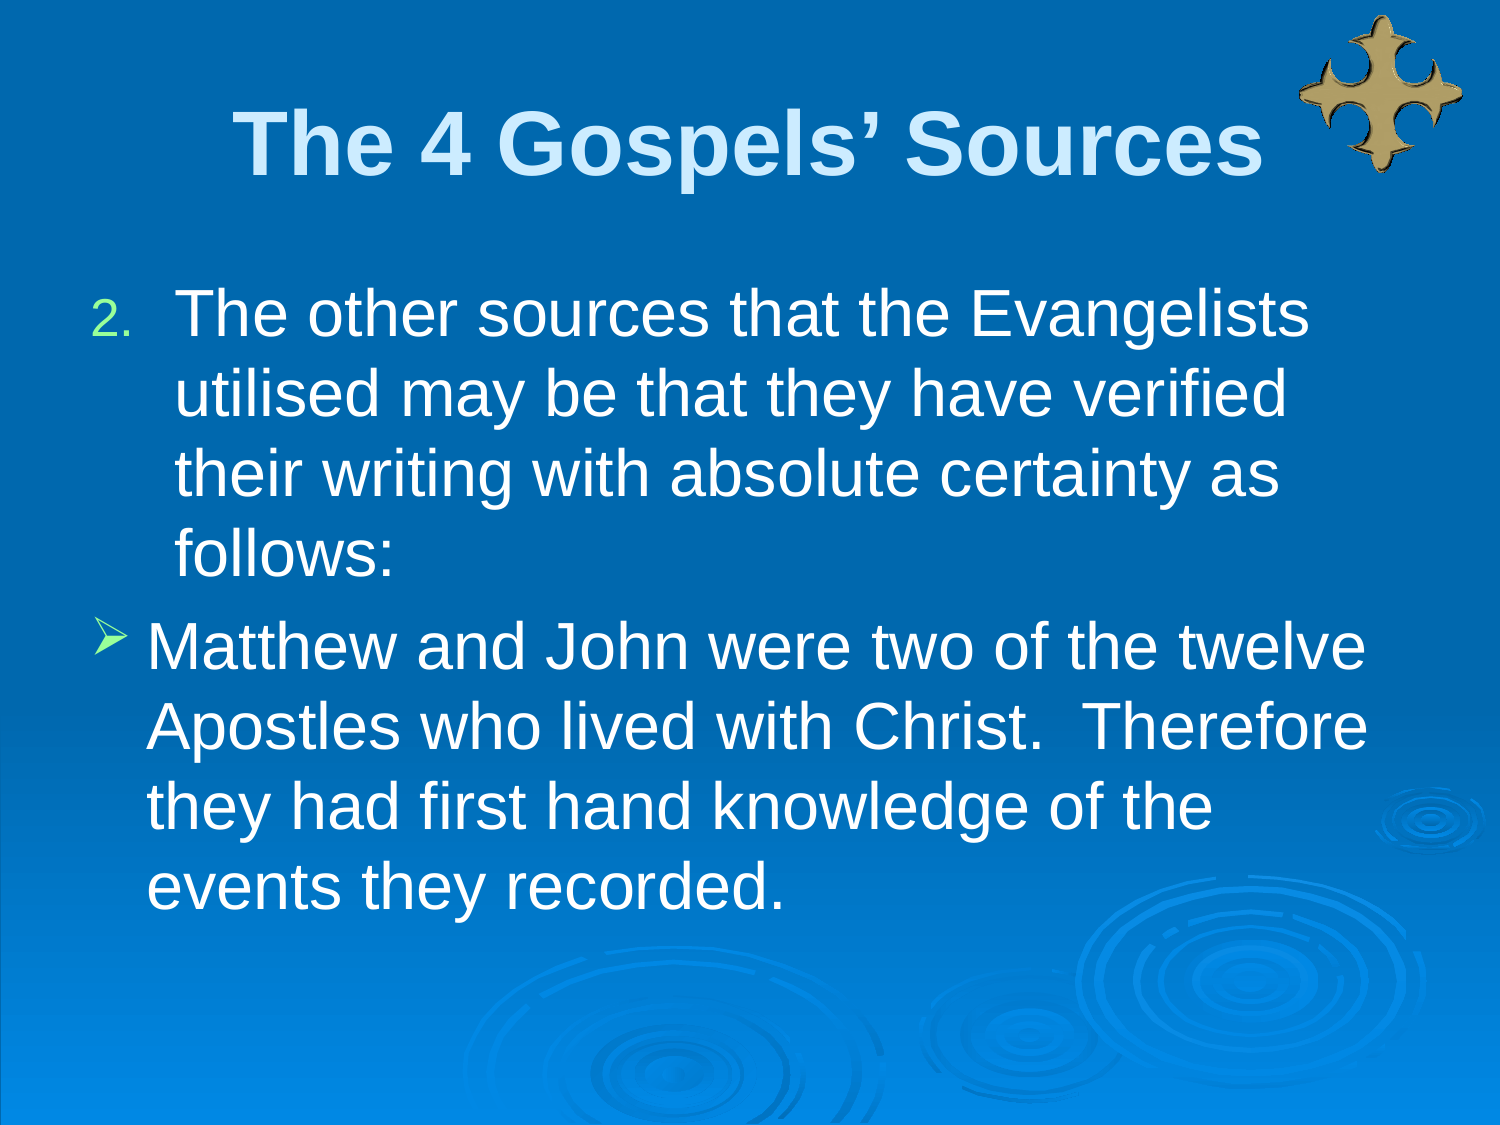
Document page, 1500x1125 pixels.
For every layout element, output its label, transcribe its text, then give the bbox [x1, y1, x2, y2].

title The 4 Gospels’ Sources [74, 45, 1426, 233]
picture [1293, 0, 1471, 188]
list The other sources that the Evangelists utilised may be that they have verified their writing with absolute certainty as follows: Matthew and John were two of the twelve Apostles who lived with Christ. Therefore they had first hand knowledge of the events they recorded. [74, 262, 1426, 1006]
